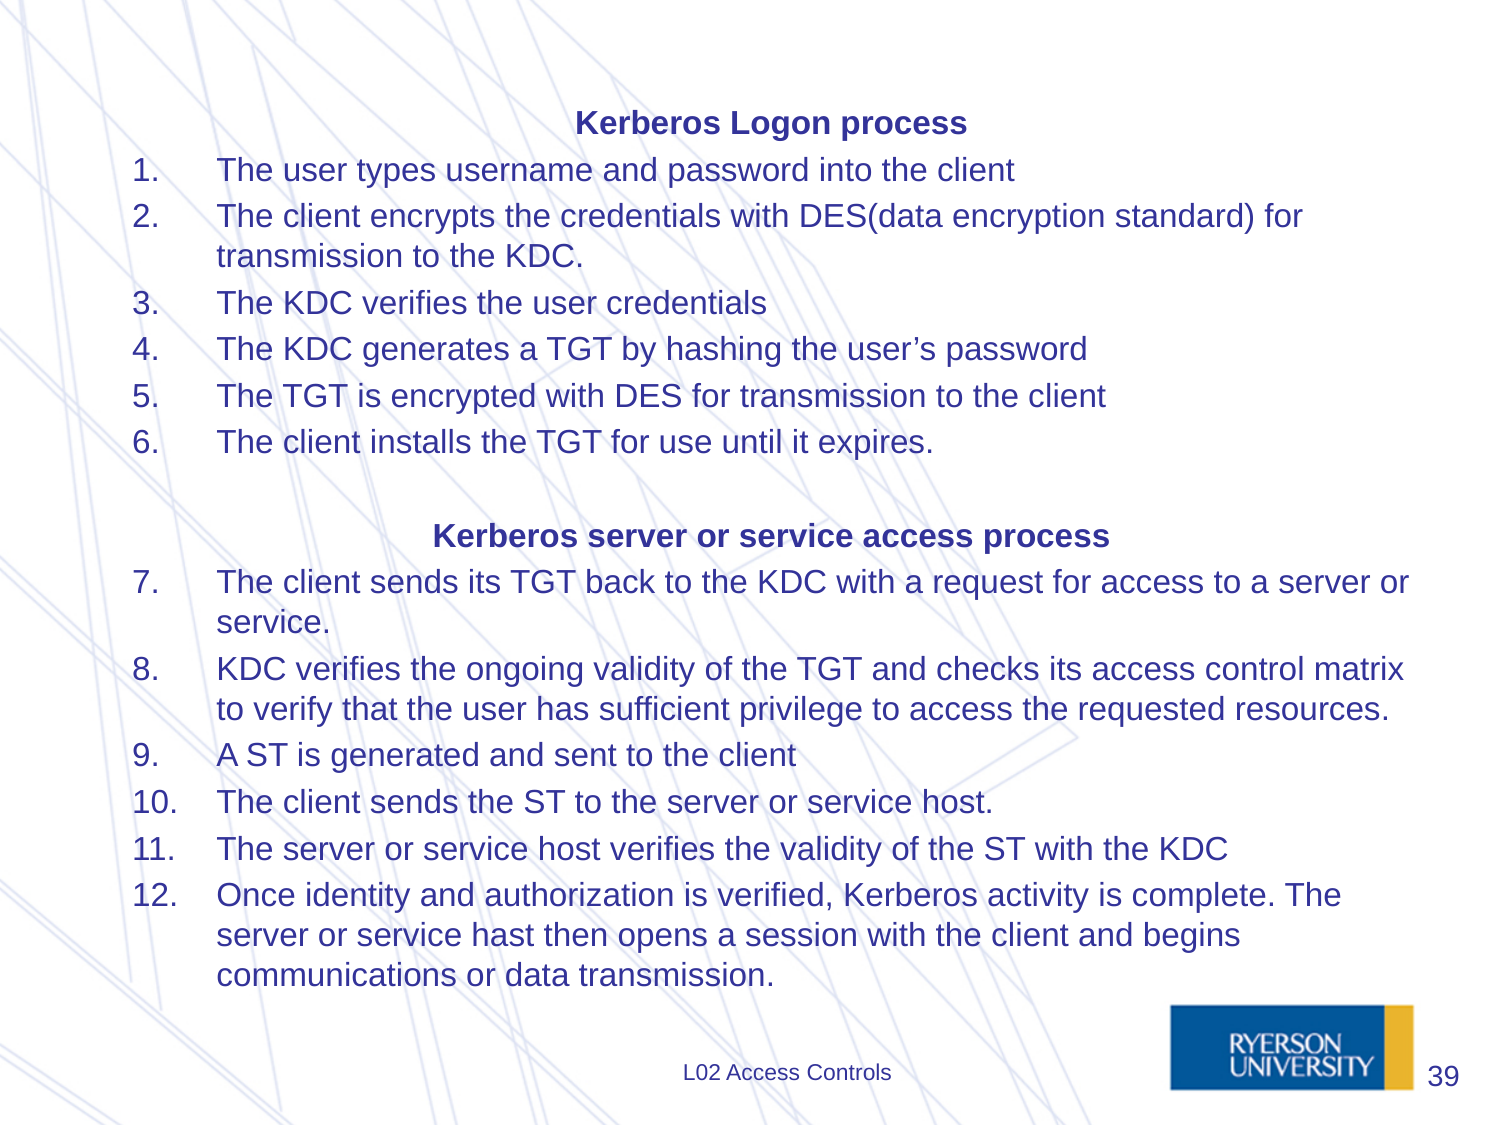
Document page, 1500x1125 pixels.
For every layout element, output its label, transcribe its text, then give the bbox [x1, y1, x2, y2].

footer L02 Access Controls [449, 1049, 1126, 1113]
slide_number 39 [1399, 1049, 1476, 1113]
picture [0, 0, 1500, 1125]
list Kerberos Logon process The user types username and password into the client The client encrypts the credentials with DES(data encryption standard) for transmission to the KDC. The KDC verifies the user credentials The KDC generates a TGT by hashing the user’s password The TGT is encrypted with DES for transmission to the client The client installs the TGT for use until it expires. Kerberos server or service access process The client sends its TGT back to the KDC with a request for access to a server or service. KDC verifies the ongoing validity of the TGT and checks its access control matrix to verify that the user has sufficient privilege to access the requested resources. A ST is generated and sent to the client The client sends the ST to the server or service host. The server or service host verifies the validity of the ST with the KDC Once identity and authorization is verified, Kerberos activity is complete. The server or service hast then opens a session with the client and begins communications or data transmission. [116, 93, 1427, 1055]
